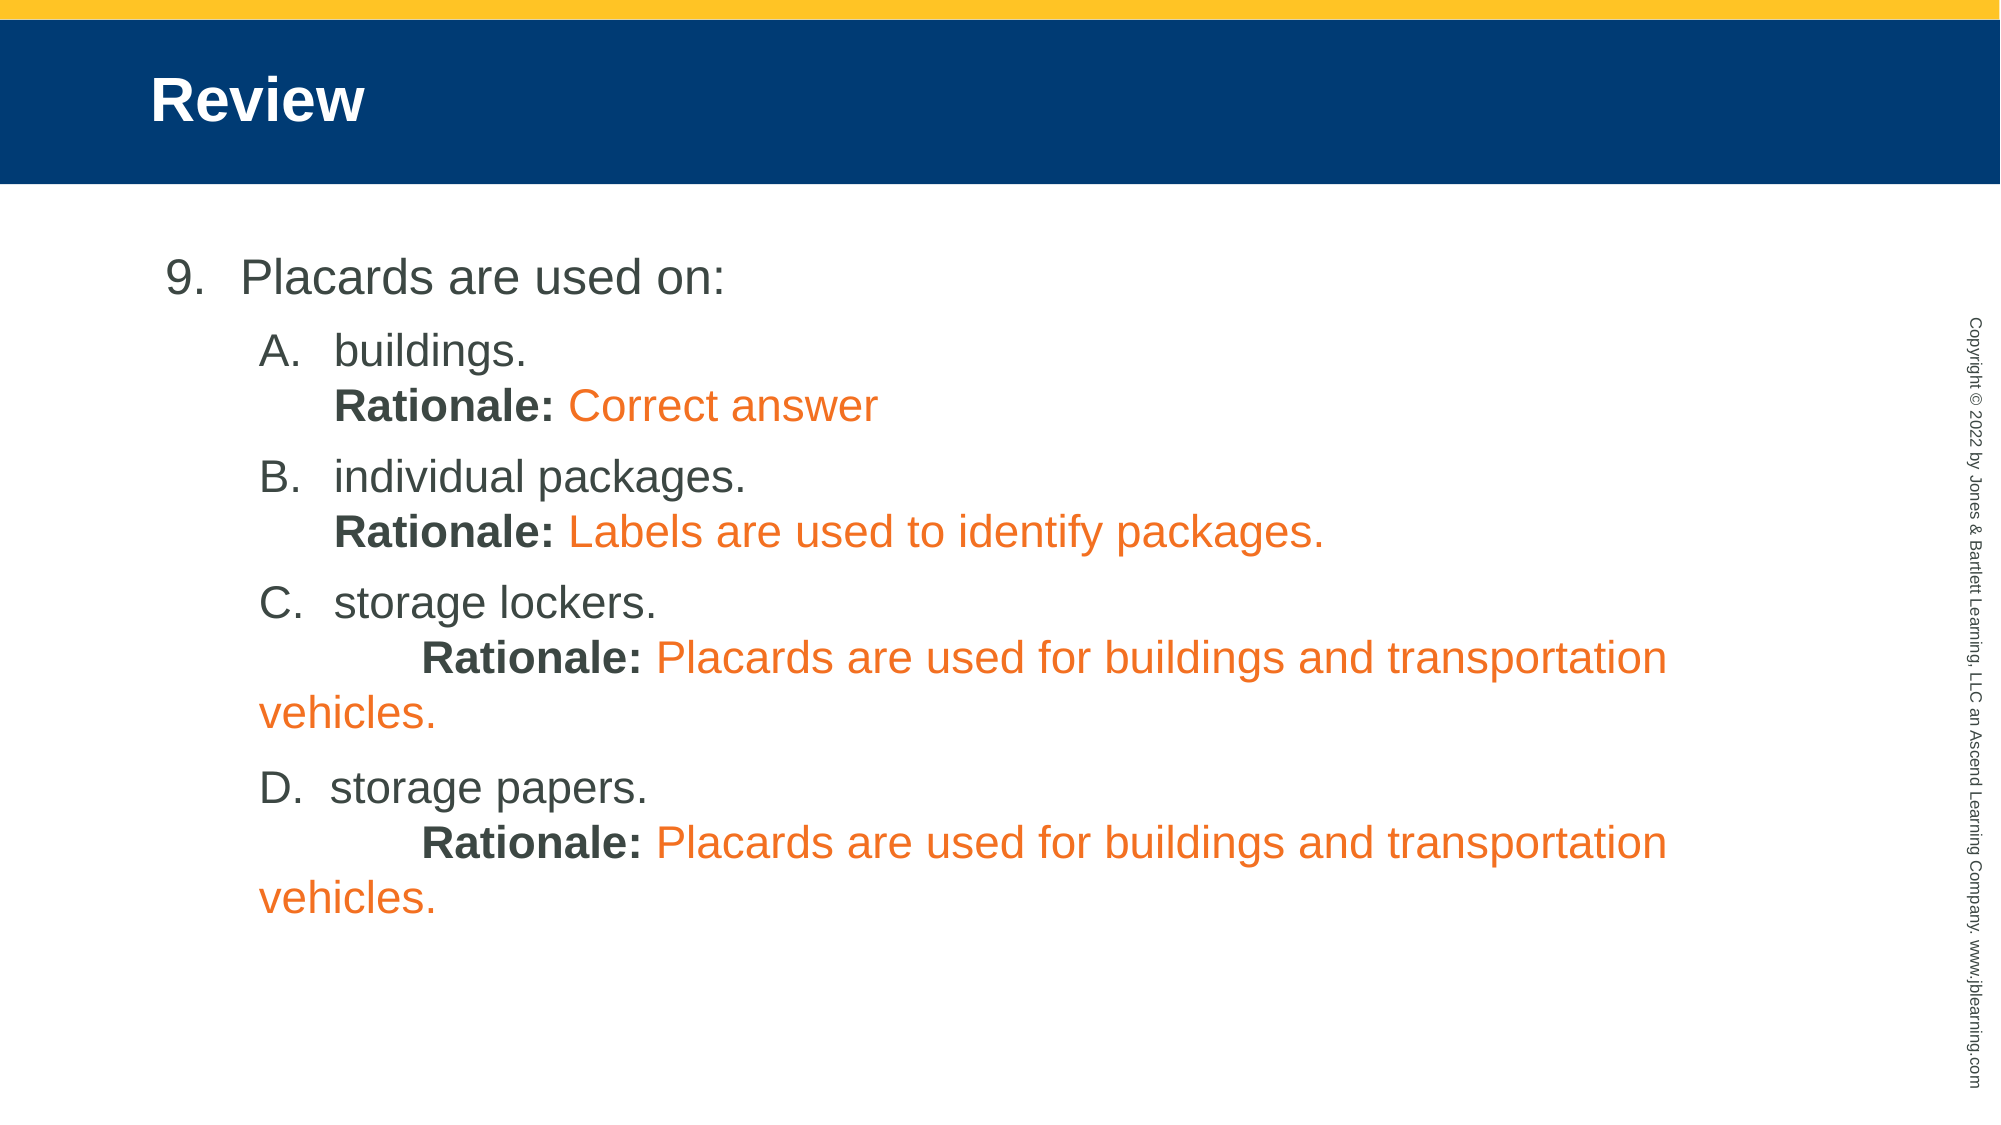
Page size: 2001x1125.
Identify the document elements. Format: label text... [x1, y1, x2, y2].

list Placards are used on: buildings. Rationale: Correct answer individual packages. Rationale: Labels are used to identify packages. storage lockers. Rationale: Placards are used for buildings and transportation vehicles. D. storage papers. Rationale: Placards are used for buildings and transportation vehicles. [150, 237, 1850, 1025]
title Review [0, 19, 2000, 185]
